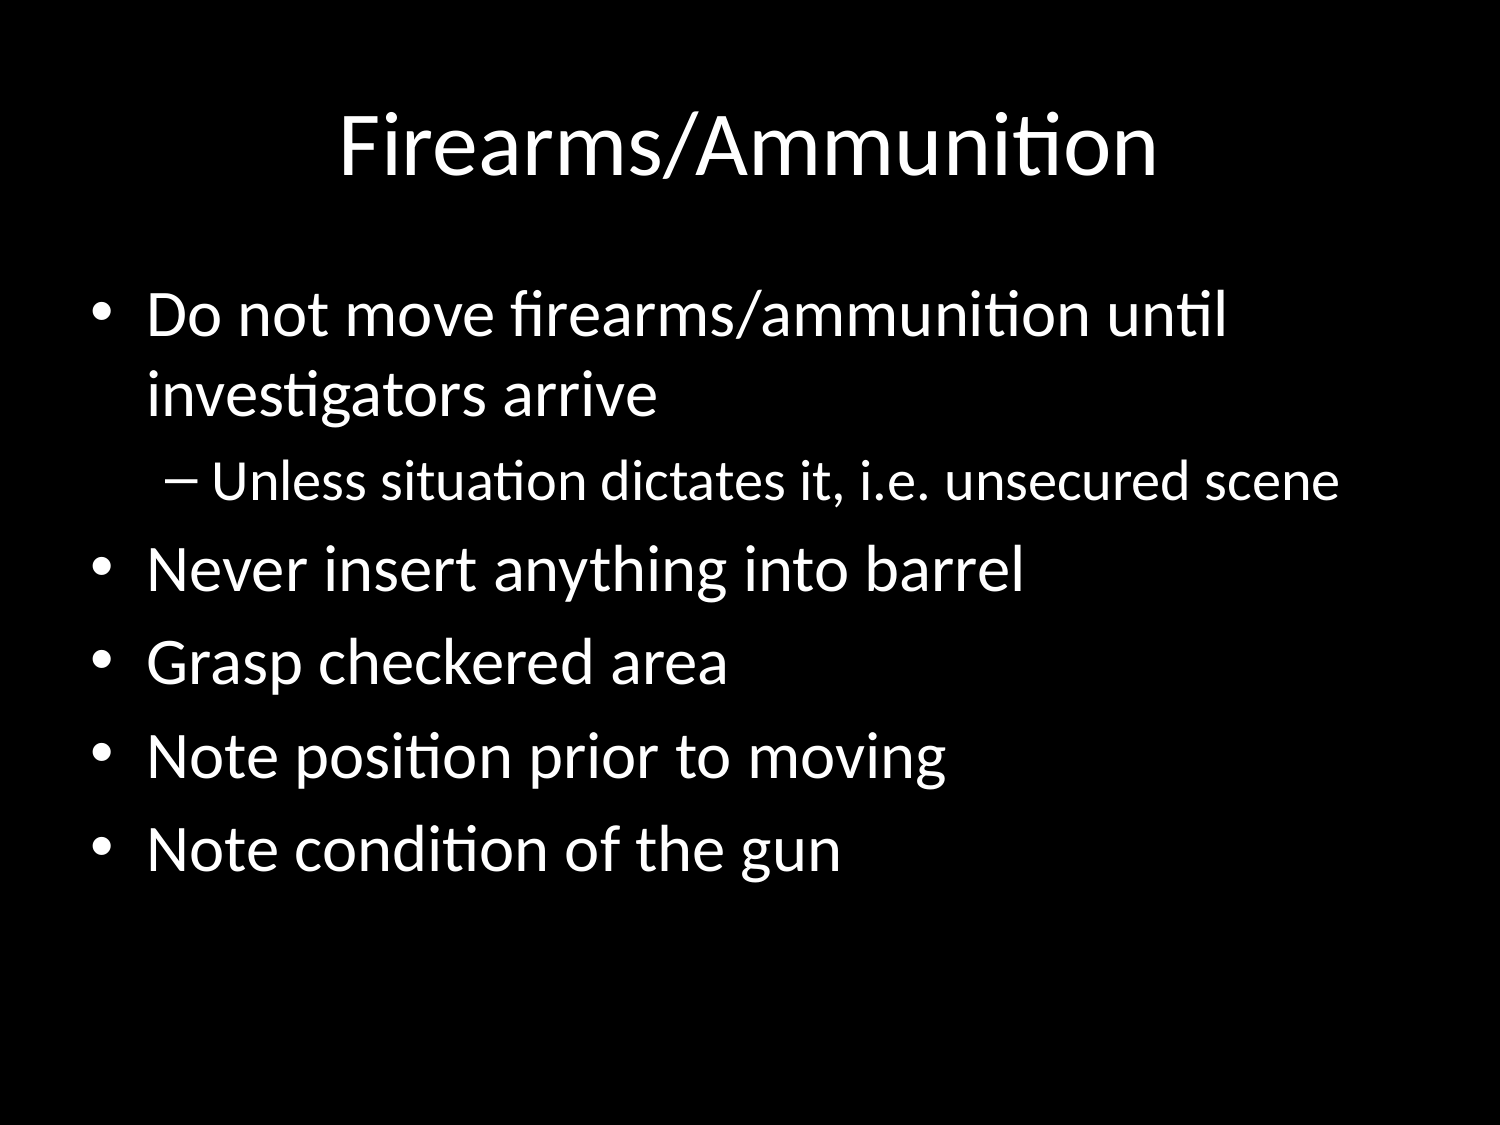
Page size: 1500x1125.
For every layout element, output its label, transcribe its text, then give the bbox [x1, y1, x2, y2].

title Firearms/Ammunition [75, 45, 1425, 233]
list Do not move firearms/ammunition until investigators arrive Unless situation dictates it, i.e. unsecured scene Never insert anything into barrel Grasp checkered area Note position prior to moving Note condition of the gun [75, 262, 1425, 1005]
